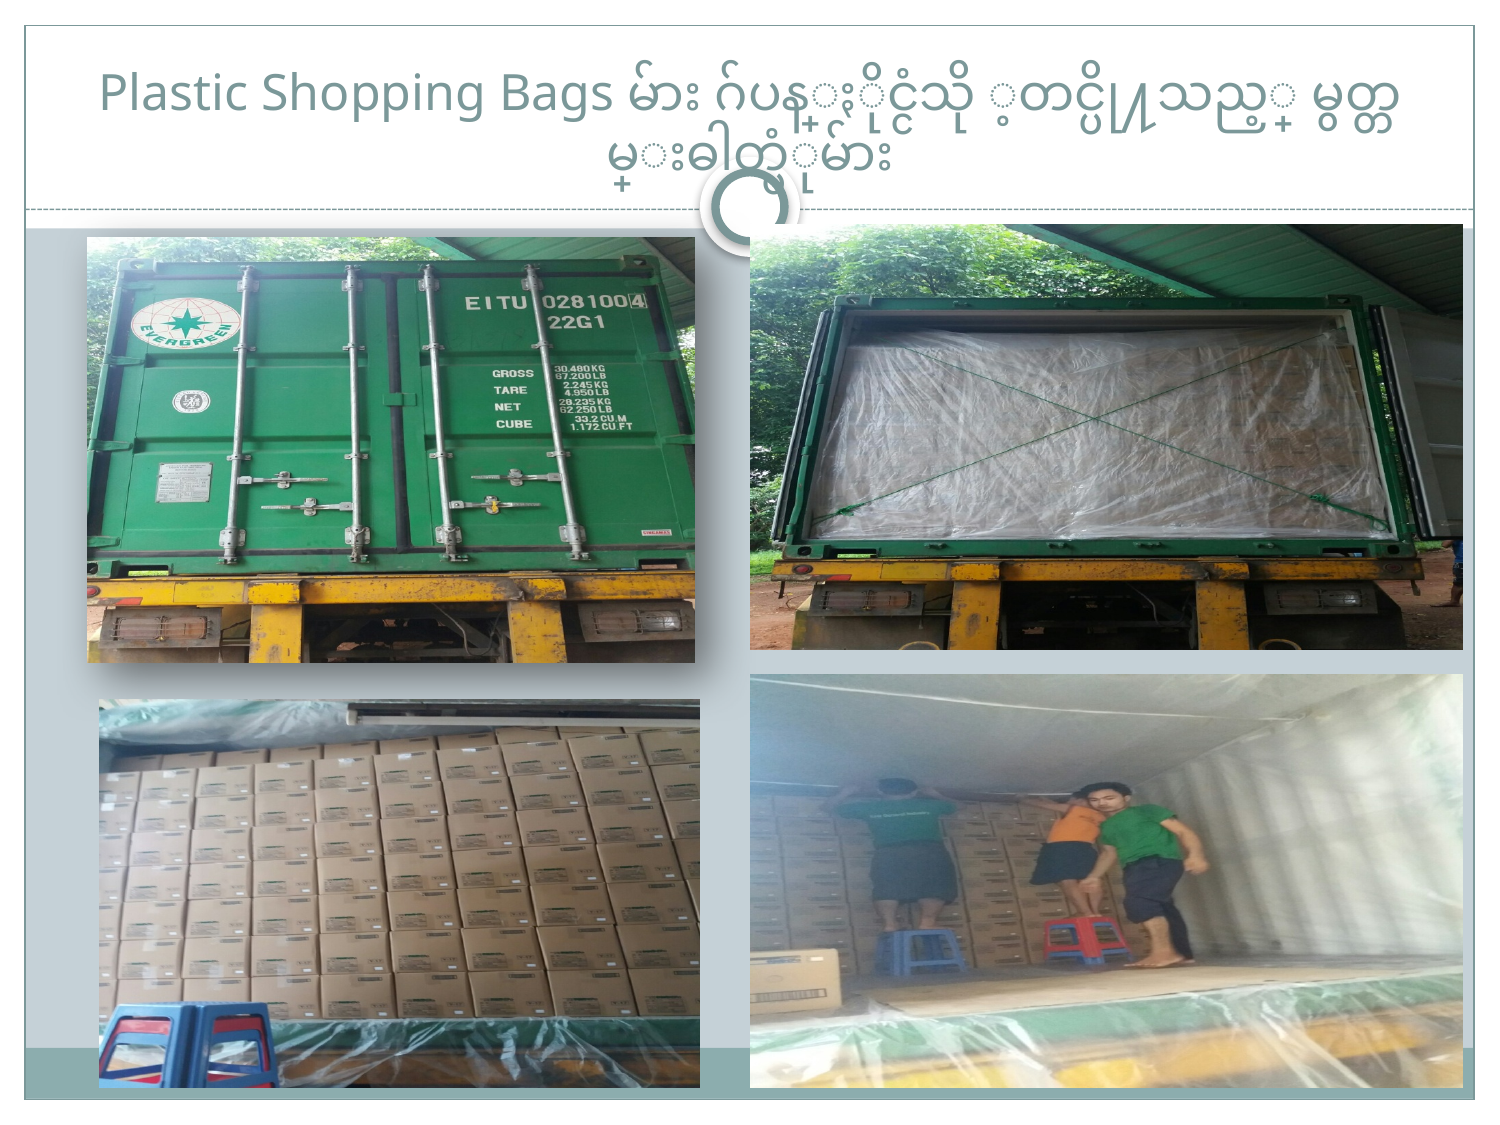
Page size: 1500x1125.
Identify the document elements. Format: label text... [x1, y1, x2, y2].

title Plastic Shopping Bags မ်ား ဂ်ပန္ႏိုင္ငံသို ့တင္ပို႔သည့္ မွတ္တမ္းဓါတ္ပံုမ်ား [75, 0, 1425, 188]
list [87, 237, 695, 663]
picture [749, 224, 1463, 651]
picture [749, 674, 1463, 1088]
picture [99, 699, 701, 1088]
